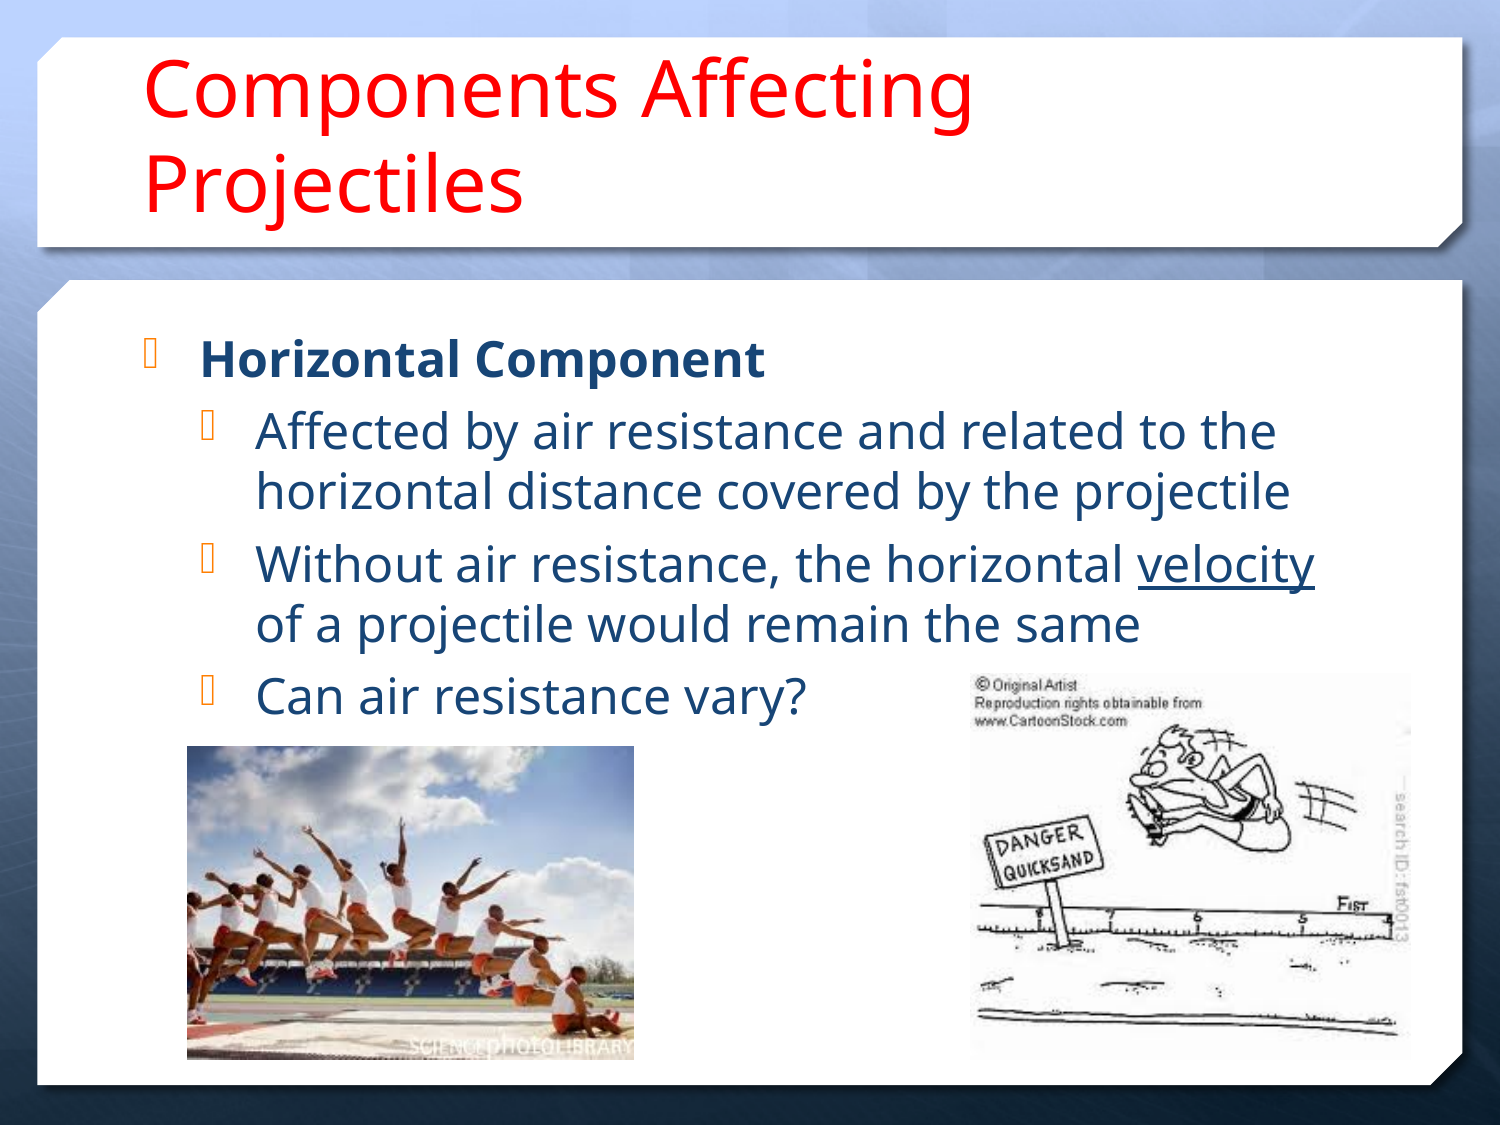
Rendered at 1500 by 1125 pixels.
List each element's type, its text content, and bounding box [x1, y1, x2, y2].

title Components Affecting Projectiles [127, 48, 1372, 236]
picture [969, 673, 1412, 1060]
picture [186, 745, 635, 1060]
list Horizontal Component Affected by air resistance and related to the horizontal distance covered by the projectile Without air resistance, the horizontal velocity of a projectile would remain the same Can air resistance vary? [127, 319, 1372, 978]
